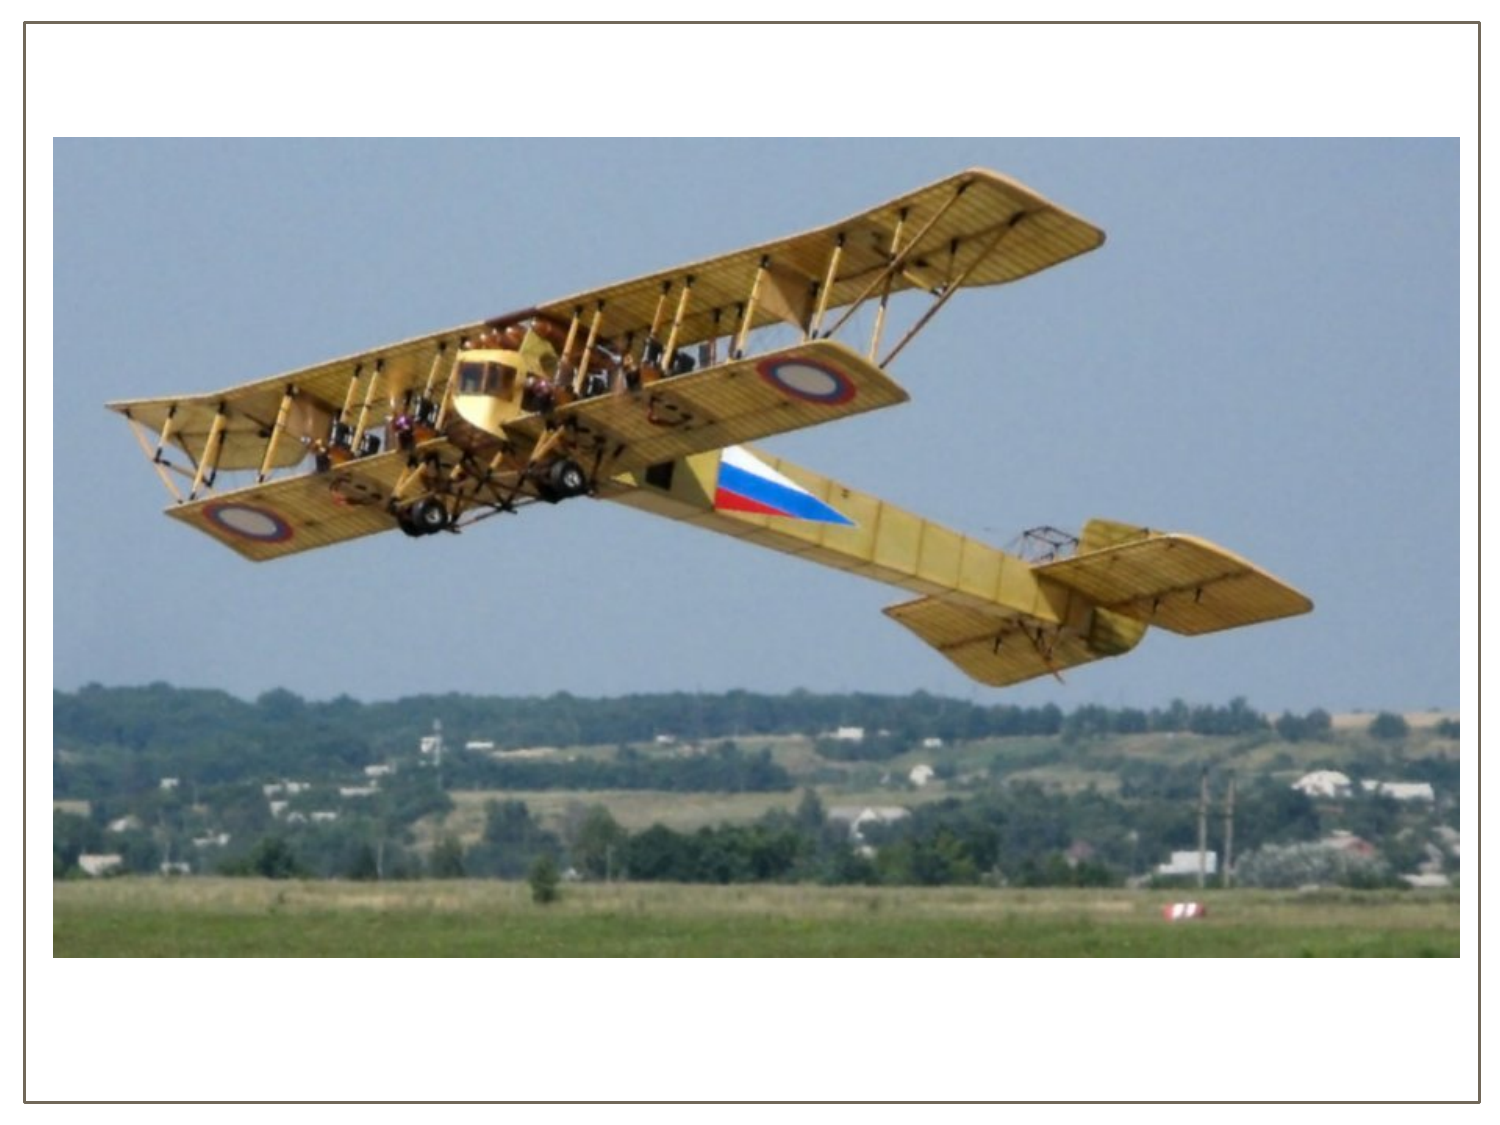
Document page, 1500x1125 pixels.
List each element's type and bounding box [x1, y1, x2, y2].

picture [52, 136, 1460, 958]
